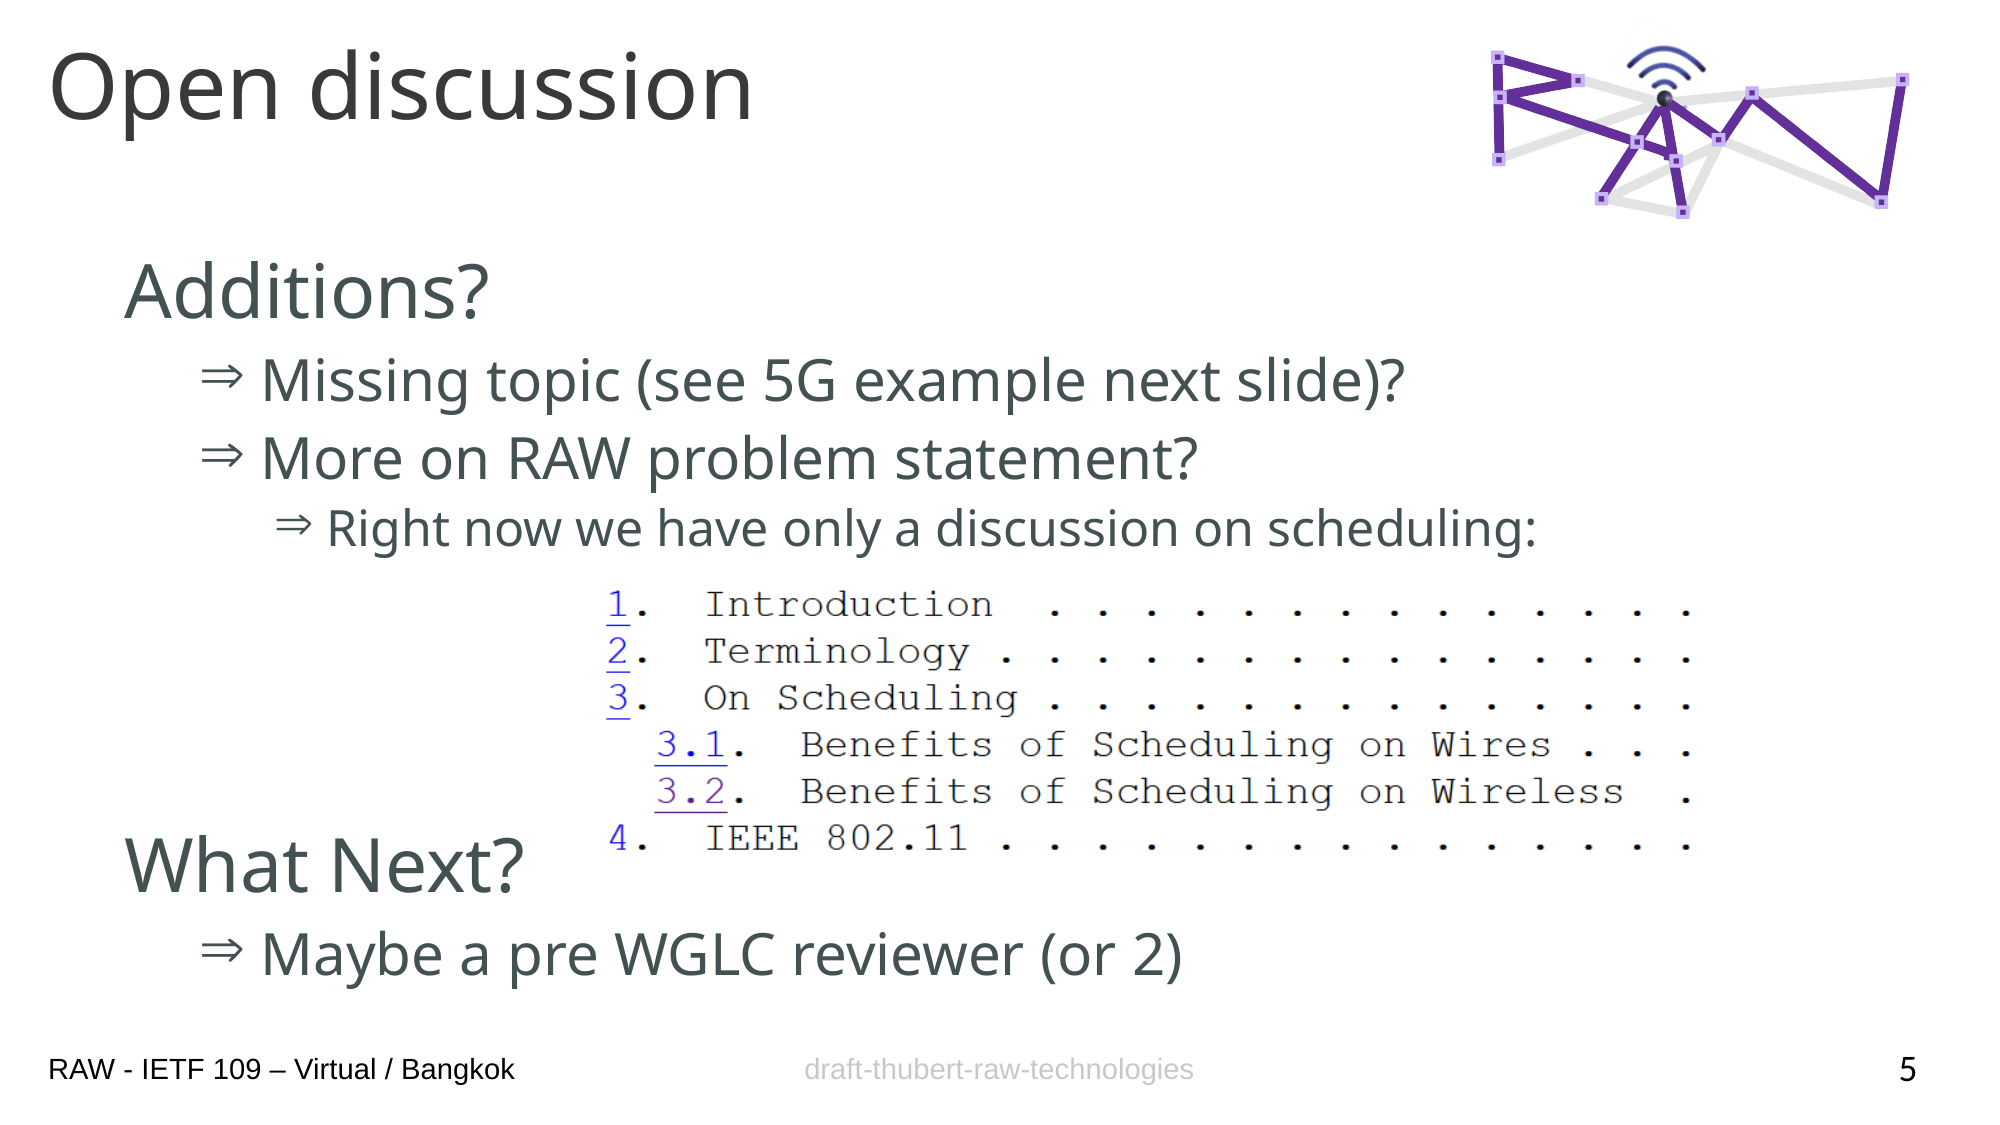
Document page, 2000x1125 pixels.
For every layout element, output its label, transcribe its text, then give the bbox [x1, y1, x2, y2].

picture [581, 576, 1708, 857]
list Additions? Missing topic (see 5G example next slide)? More on RAW problem statement? Right now we have only a discussion on scheduling: What Next? Maybe a pre WGLC reviewer (or 2) [112, 208, 2000, 995]
title Open discussion [32, 24, 1909, 162]
slide_number 5 [1482, 1036, 1933, 1097]
footer draft-thubert-raw-technologies [662, 1038, 1338, 1099]
picture [1464, 0, 1956, 208]
